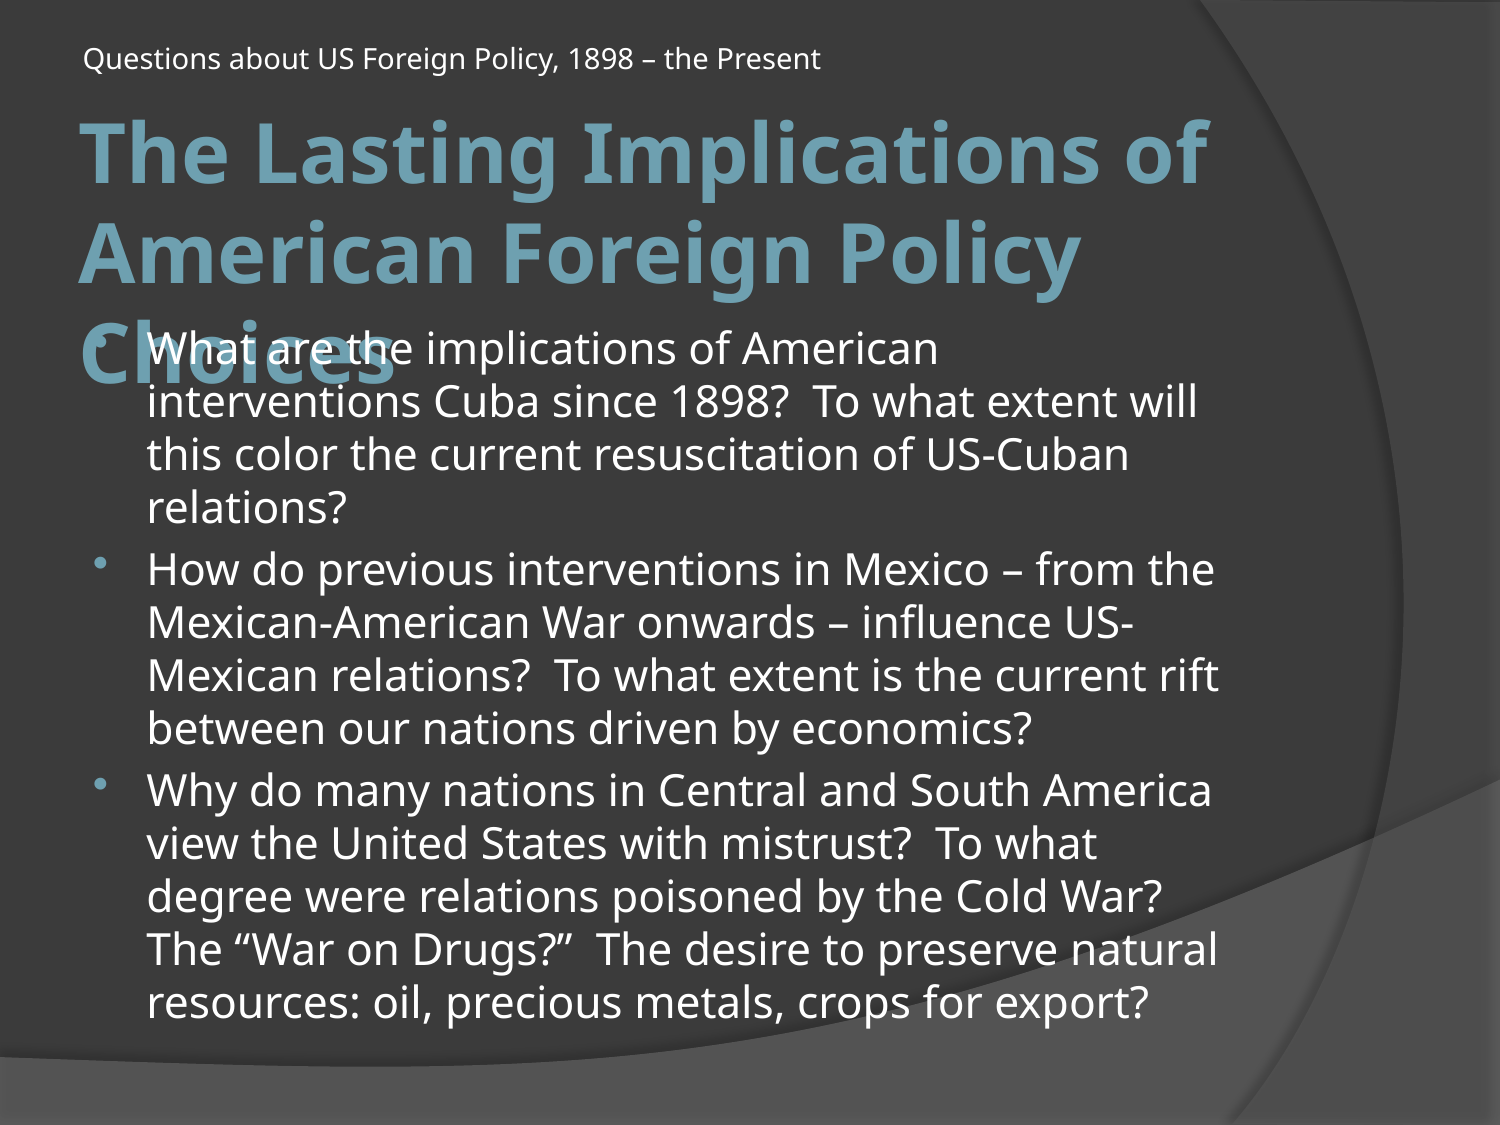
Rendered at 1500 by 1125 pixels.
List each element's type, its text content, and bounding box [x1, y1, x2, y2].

title The Lasting Implications of American Foreign Policy Choices [71, 99, 1247, 220]
list What are the implications of American interventions Cuba since 1898? To what extent will this color the current resuscitation of US-Cuban relations? How do previous interventions in Mexico – from the Mexican-American War onwards – influence US-Mexican relations? To what extent is the current rift between our nations driven by economics? Why do many nations in Central and South America view the United States with mistrust? To what degree were relations poisoned by the Cold War? The “War on Drugs?” The desire to preserve natural resources: oil, precious metals, crops for export? [75, 312, 1238, 1038]
list Questions about US Foreign Policy, 1898 – the Present [75, 35, 1250, 75]
